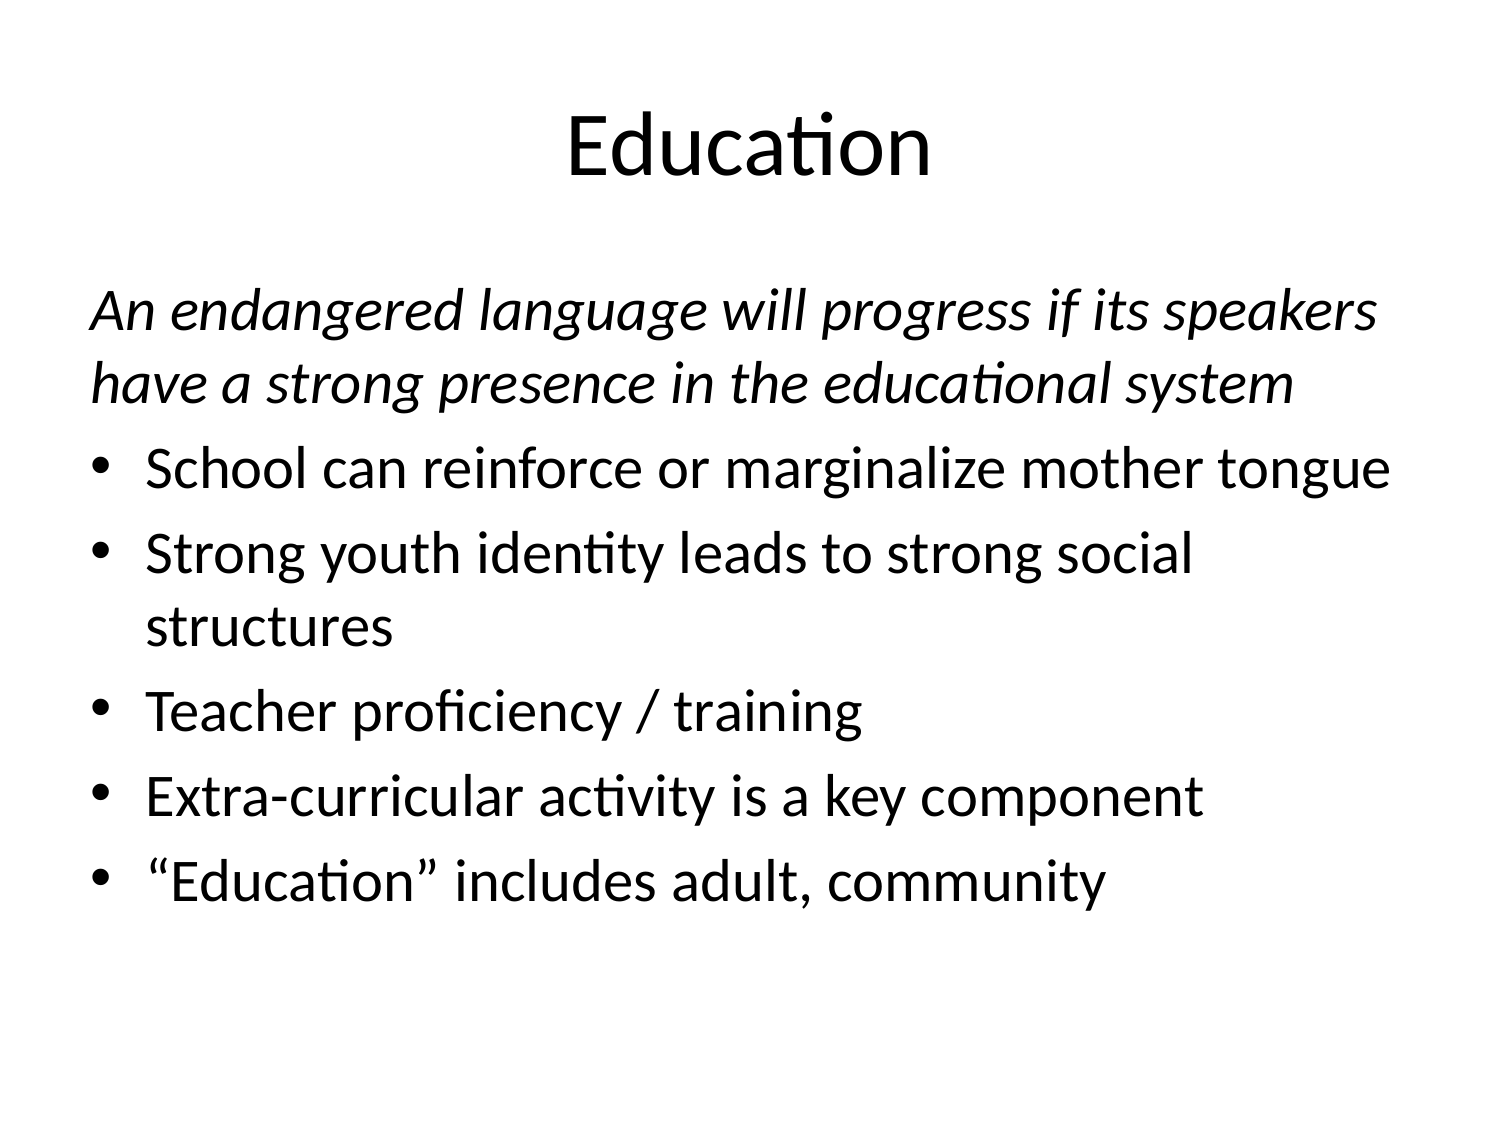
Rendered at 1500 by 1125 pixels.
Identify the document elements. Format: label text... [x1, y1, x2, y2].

title Education [75, 45, 1425, 233]
list An endangered language will progress if its speakers have a strong presence in the educational system School can reinforce or marginalize mother tongue Strong youth identity leads to strong social structures Teacher proficiency / training Extra-curricular activity is a key component “Education” includes adult, community [75, 262, 1425, 1005]
